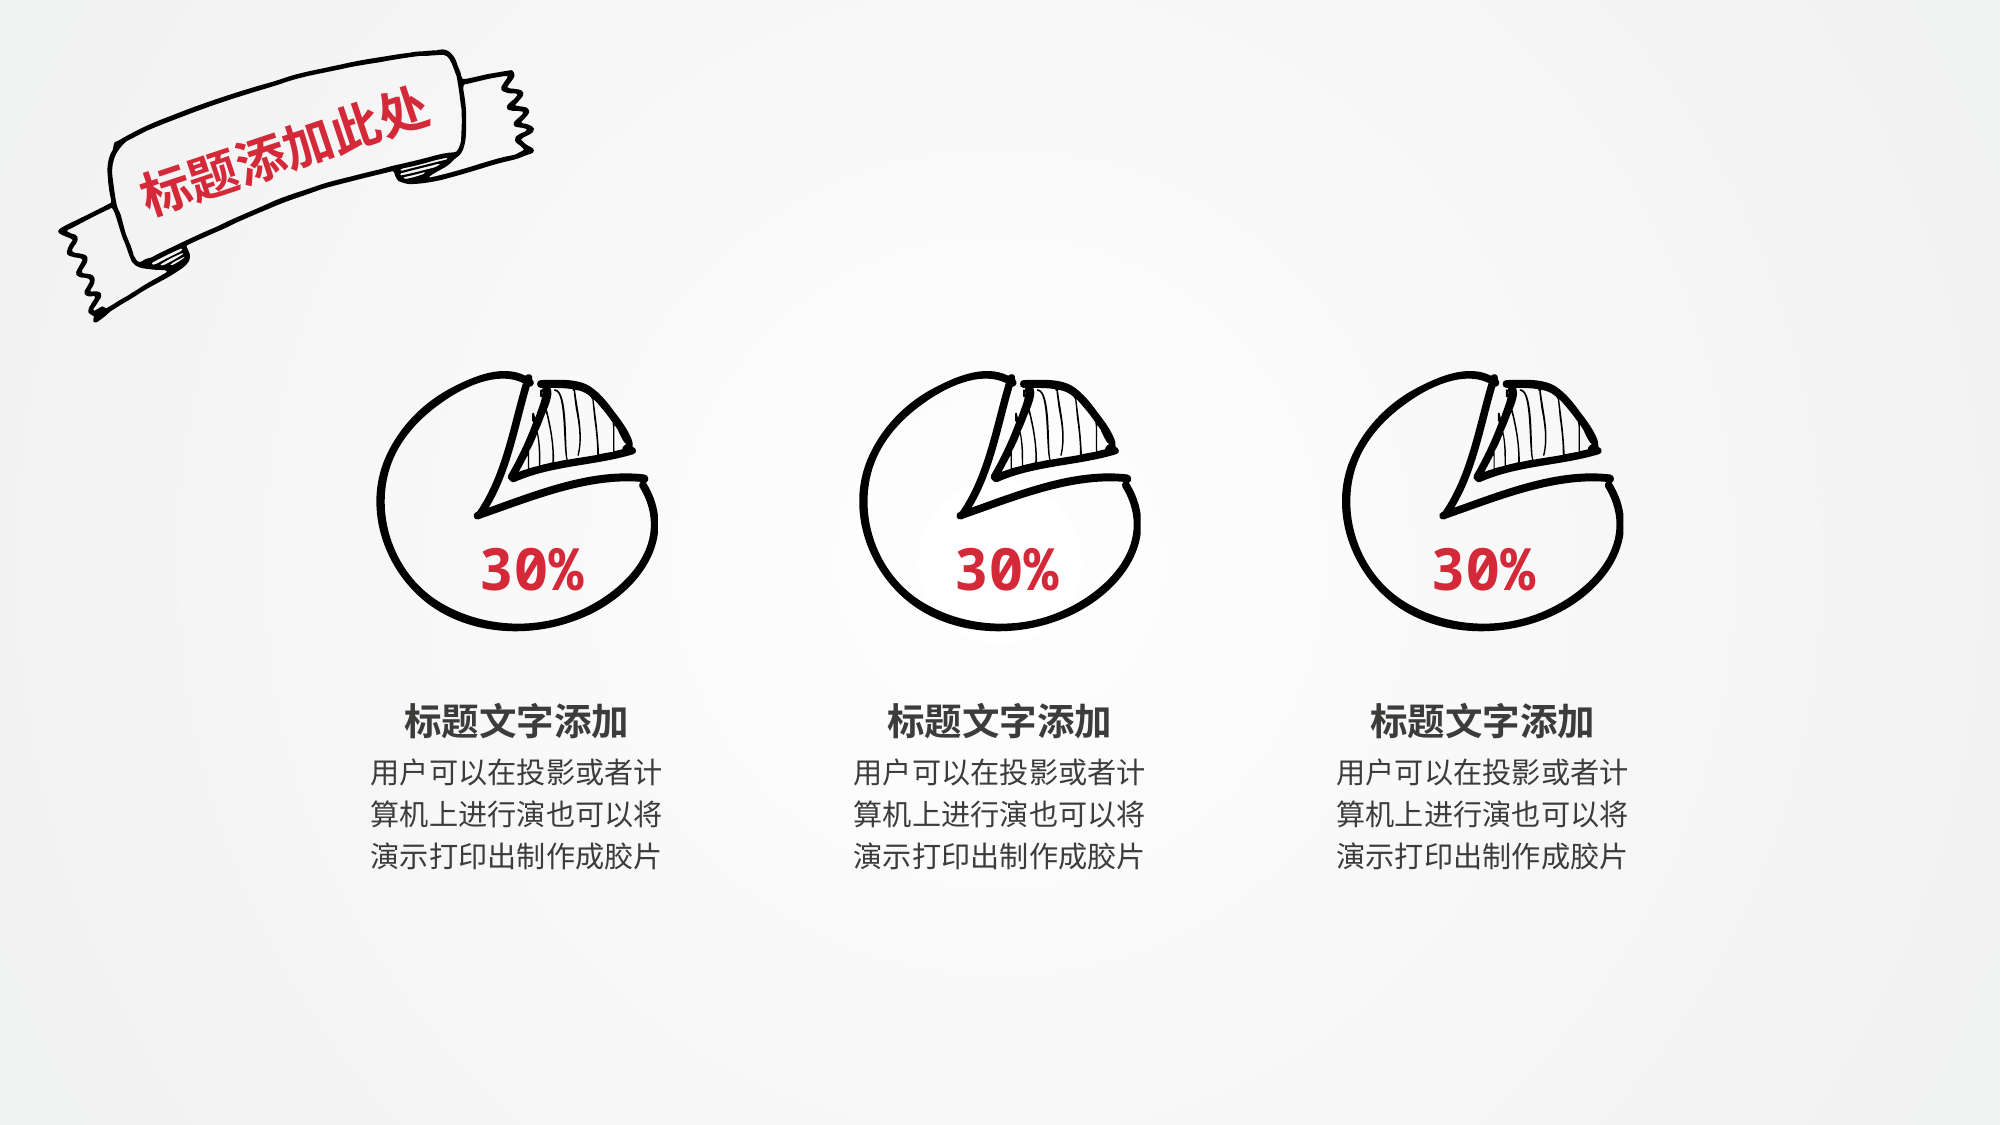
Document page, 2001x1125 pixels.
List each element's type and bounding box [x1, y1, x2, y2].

text_box [376, 370, 658, 632]
text_box [57, 48, 535, 323]
text_box [1298, 681, 1667, 883]
text_box [332, 681, 701, 883]
text_box [815, 681, 1184, 883]
text_box [859, 370, 1141, 632]
text_box [1341, 370, 1624, 632]
